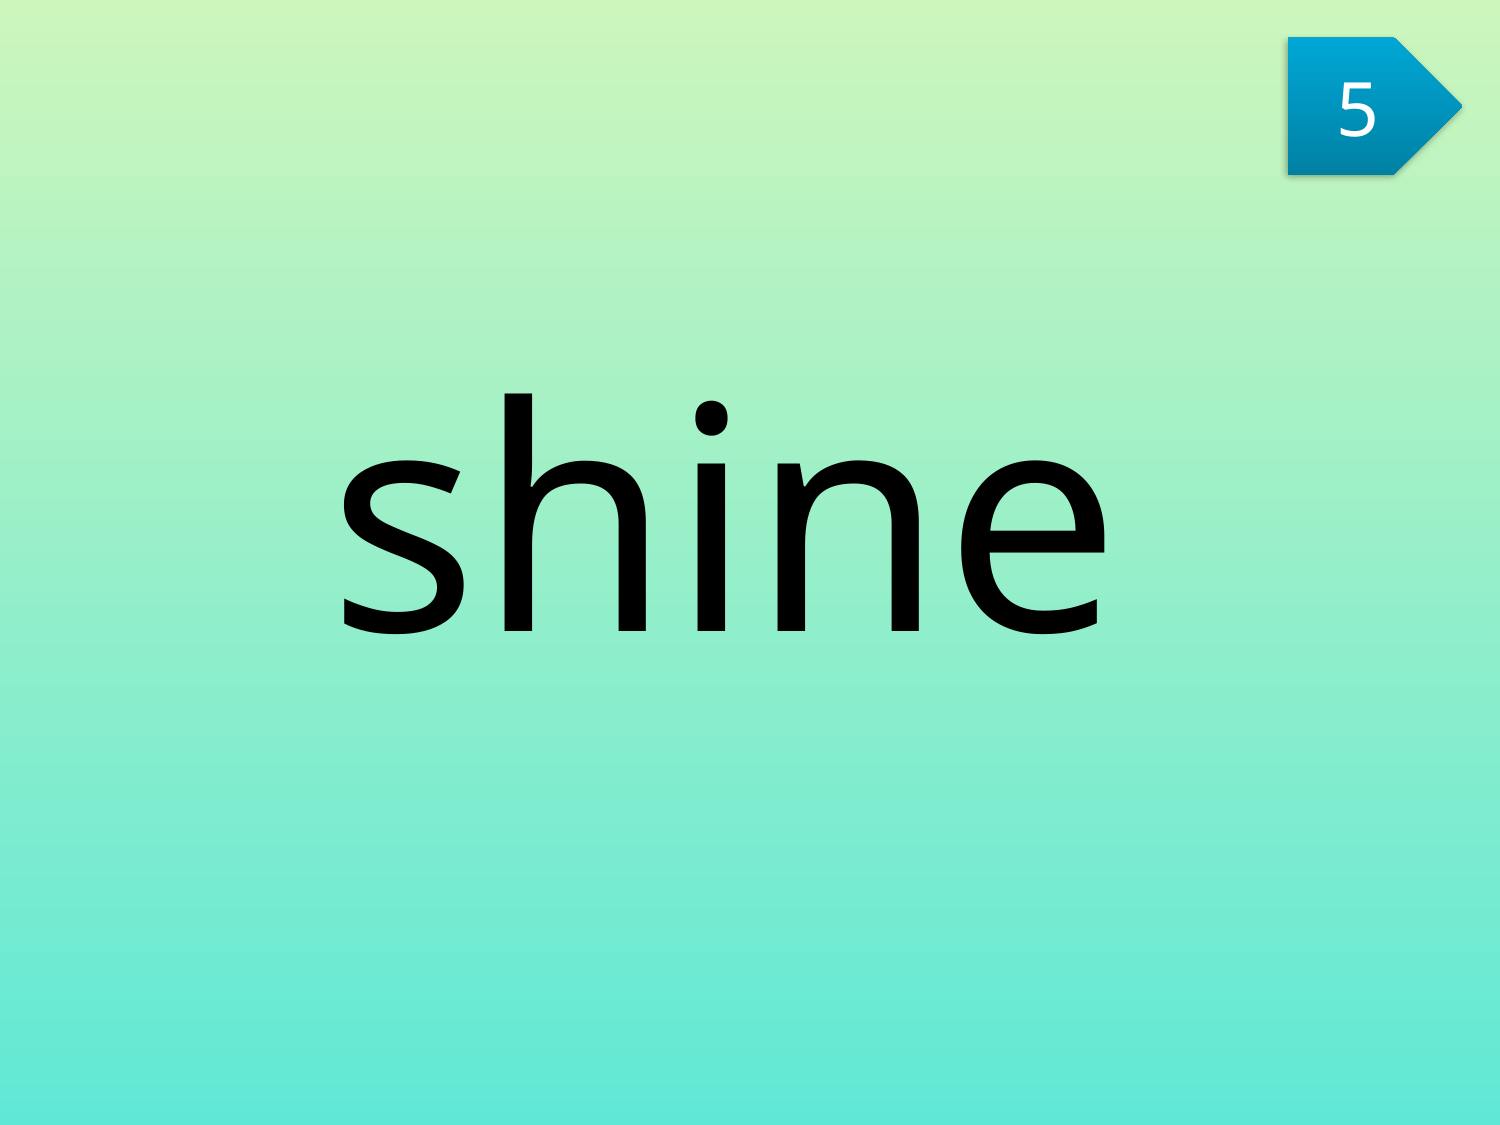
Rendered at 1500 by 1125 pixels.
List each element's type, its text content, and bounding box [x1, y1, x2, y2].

title shine [50, 412, 1400, 600]
text_box 5 [1287, 37, 1463, 175]
